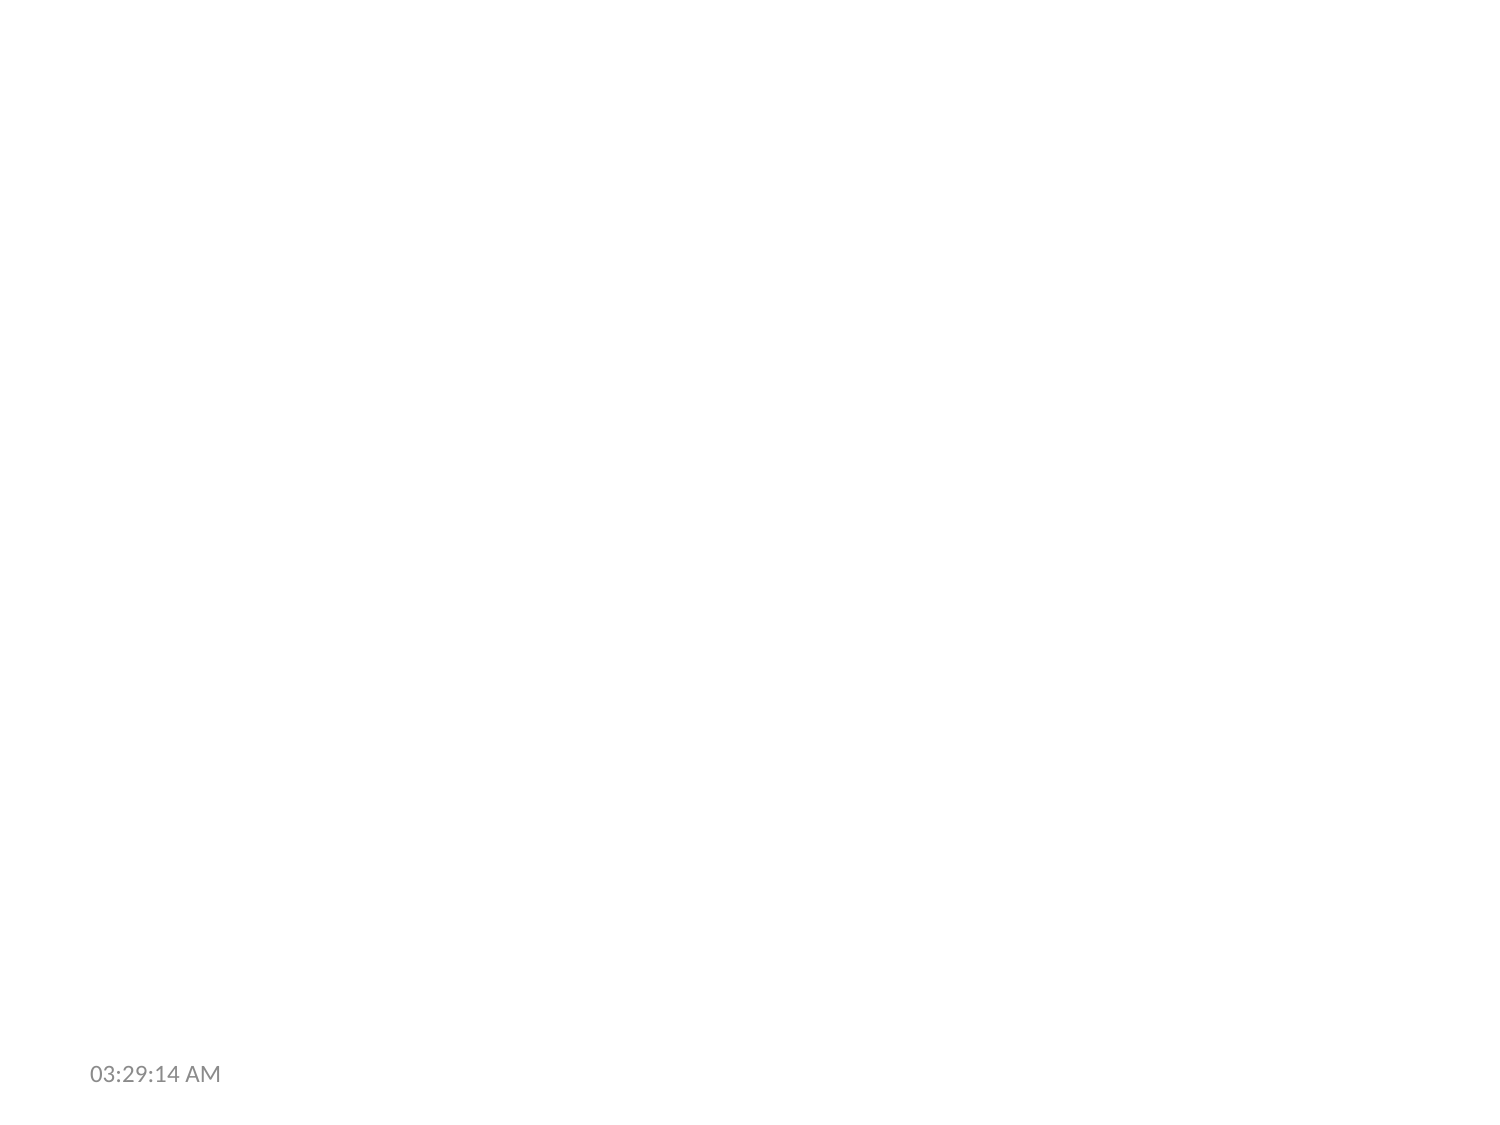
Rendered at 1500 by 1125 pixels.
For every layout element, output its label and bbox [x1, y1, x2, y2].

slide_number [75, 1042, 425, 1103]
